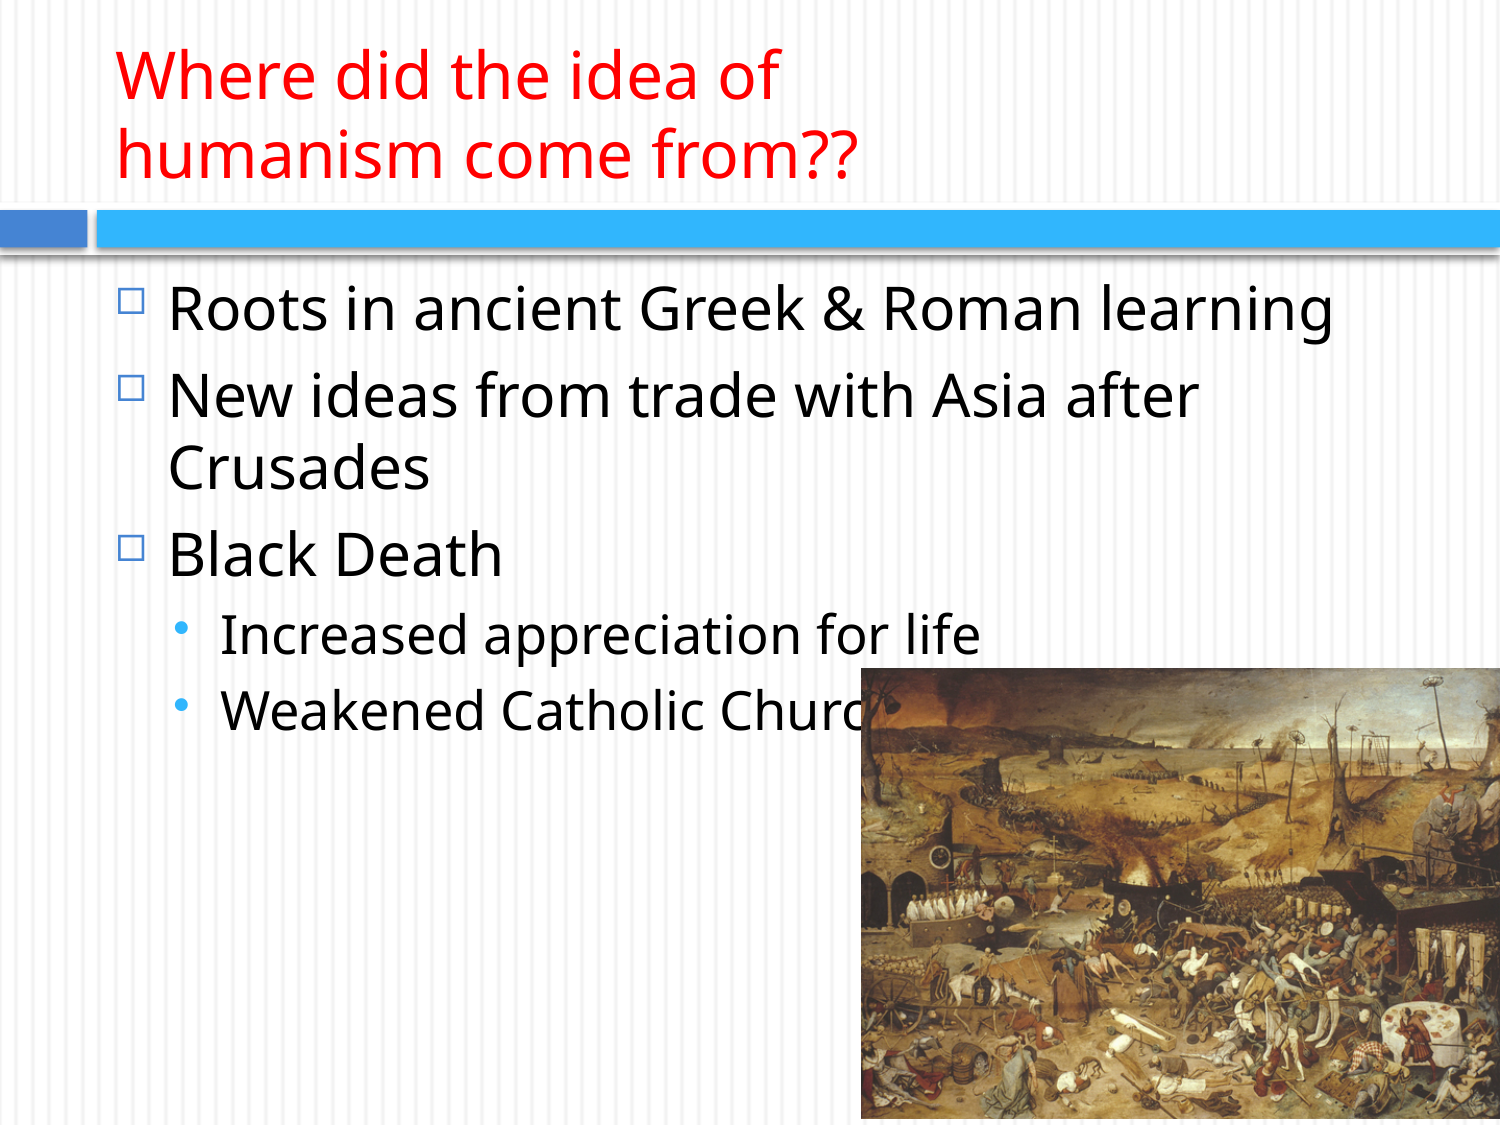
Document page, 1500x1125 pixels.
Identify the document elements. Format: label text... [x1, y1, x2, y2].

picture [861, 668, 1500, 1119]
list Roots in ancient Greek & Roman learning New ideas from trade with Asia after Crusades Black Death Increased appreciation for life Weakened Catholic Church [100, 262, 1438, 1000]
title Where did the idea of humanism come from?? [100, 24, 1438, 200]
